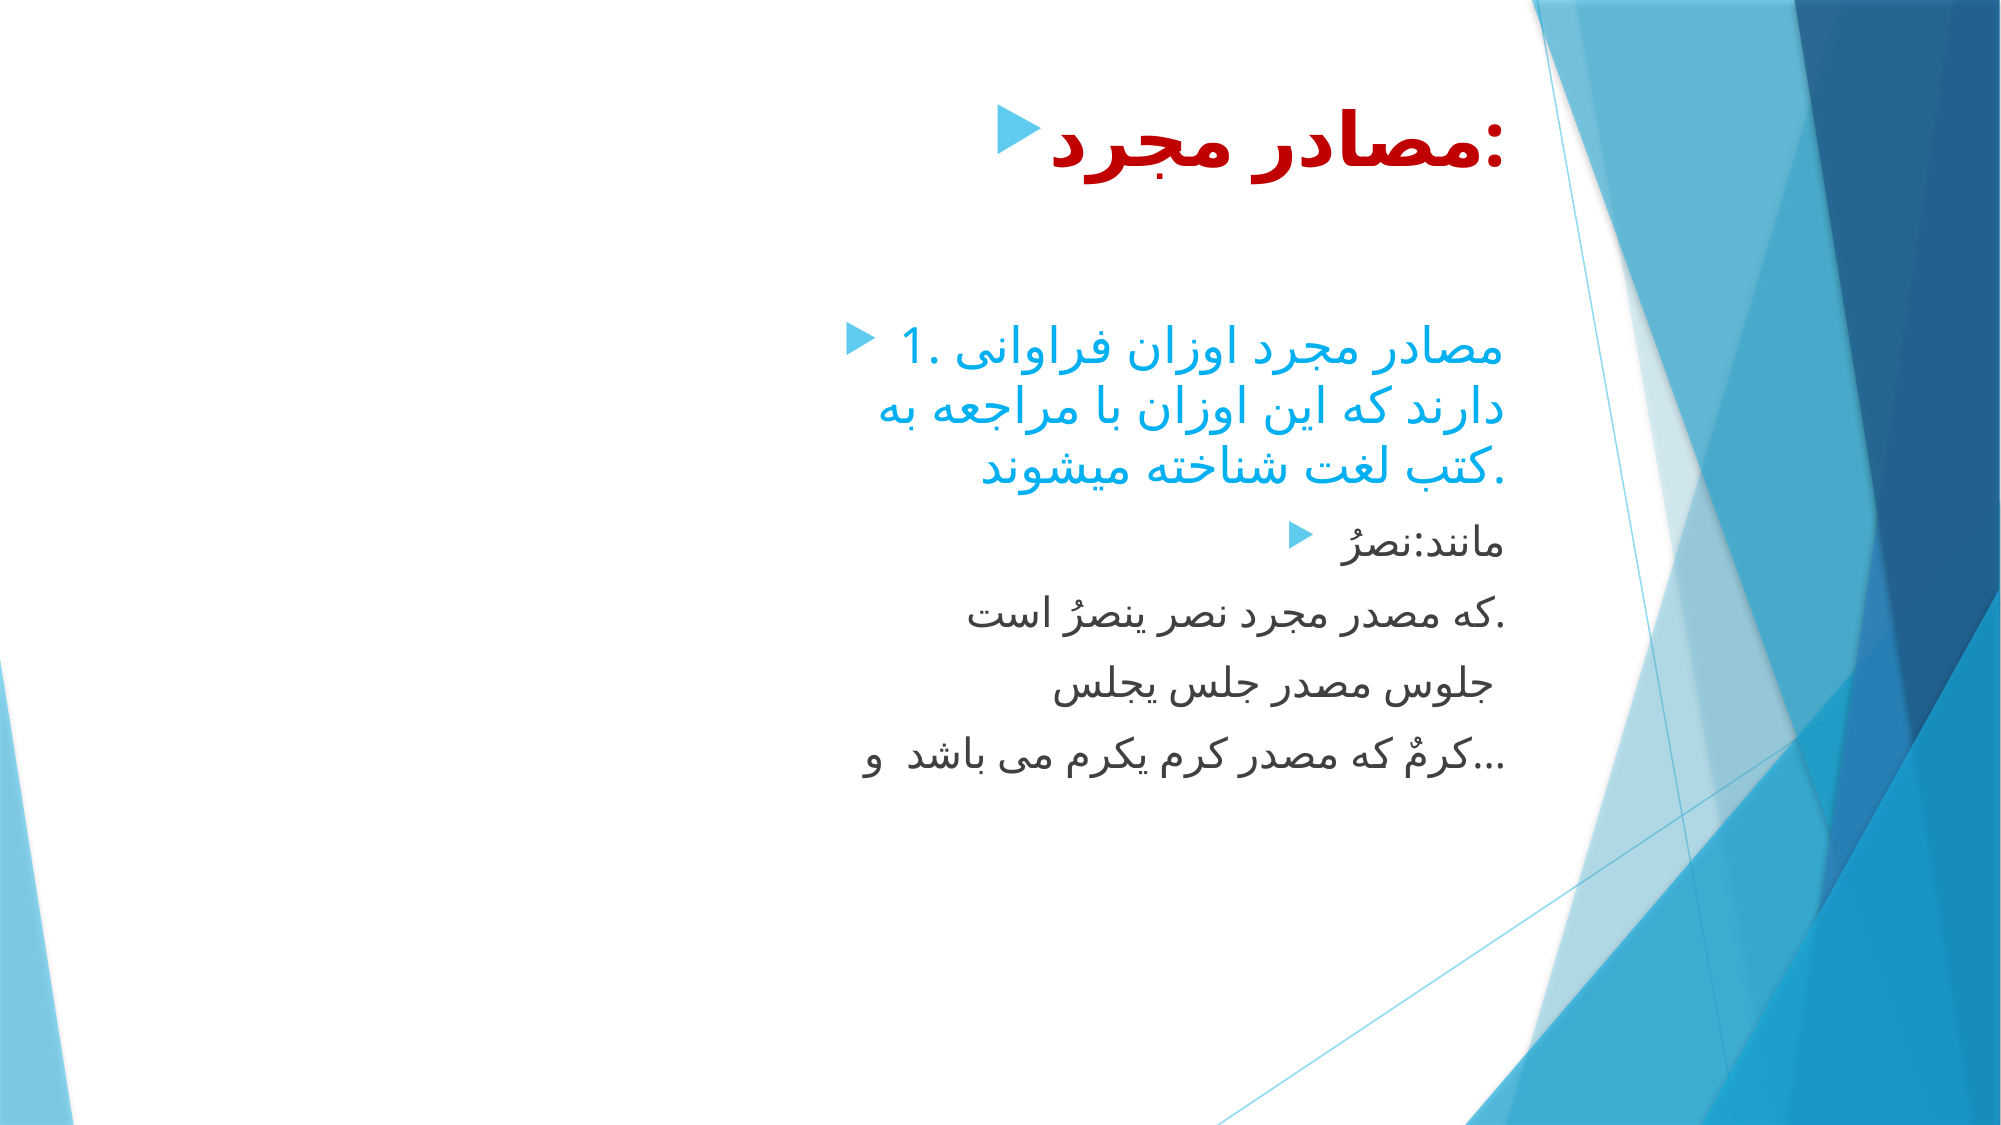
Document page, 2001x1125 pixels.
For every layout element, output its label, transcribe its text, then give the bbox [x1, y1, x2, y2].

list مصادر مجرد: 1. مصادر مجرد اوزان فراوانی دارند که این اوزان با مراجعه به کتب لغت شناخته میشوند. مانند:نصرُ که مصدر مجرد نصر ینصرُ است. جلوس مصدر جلس یجلس کرمٌ که مصدر کرم یکرم می باشد و... [780, 84, 1522, 991]
